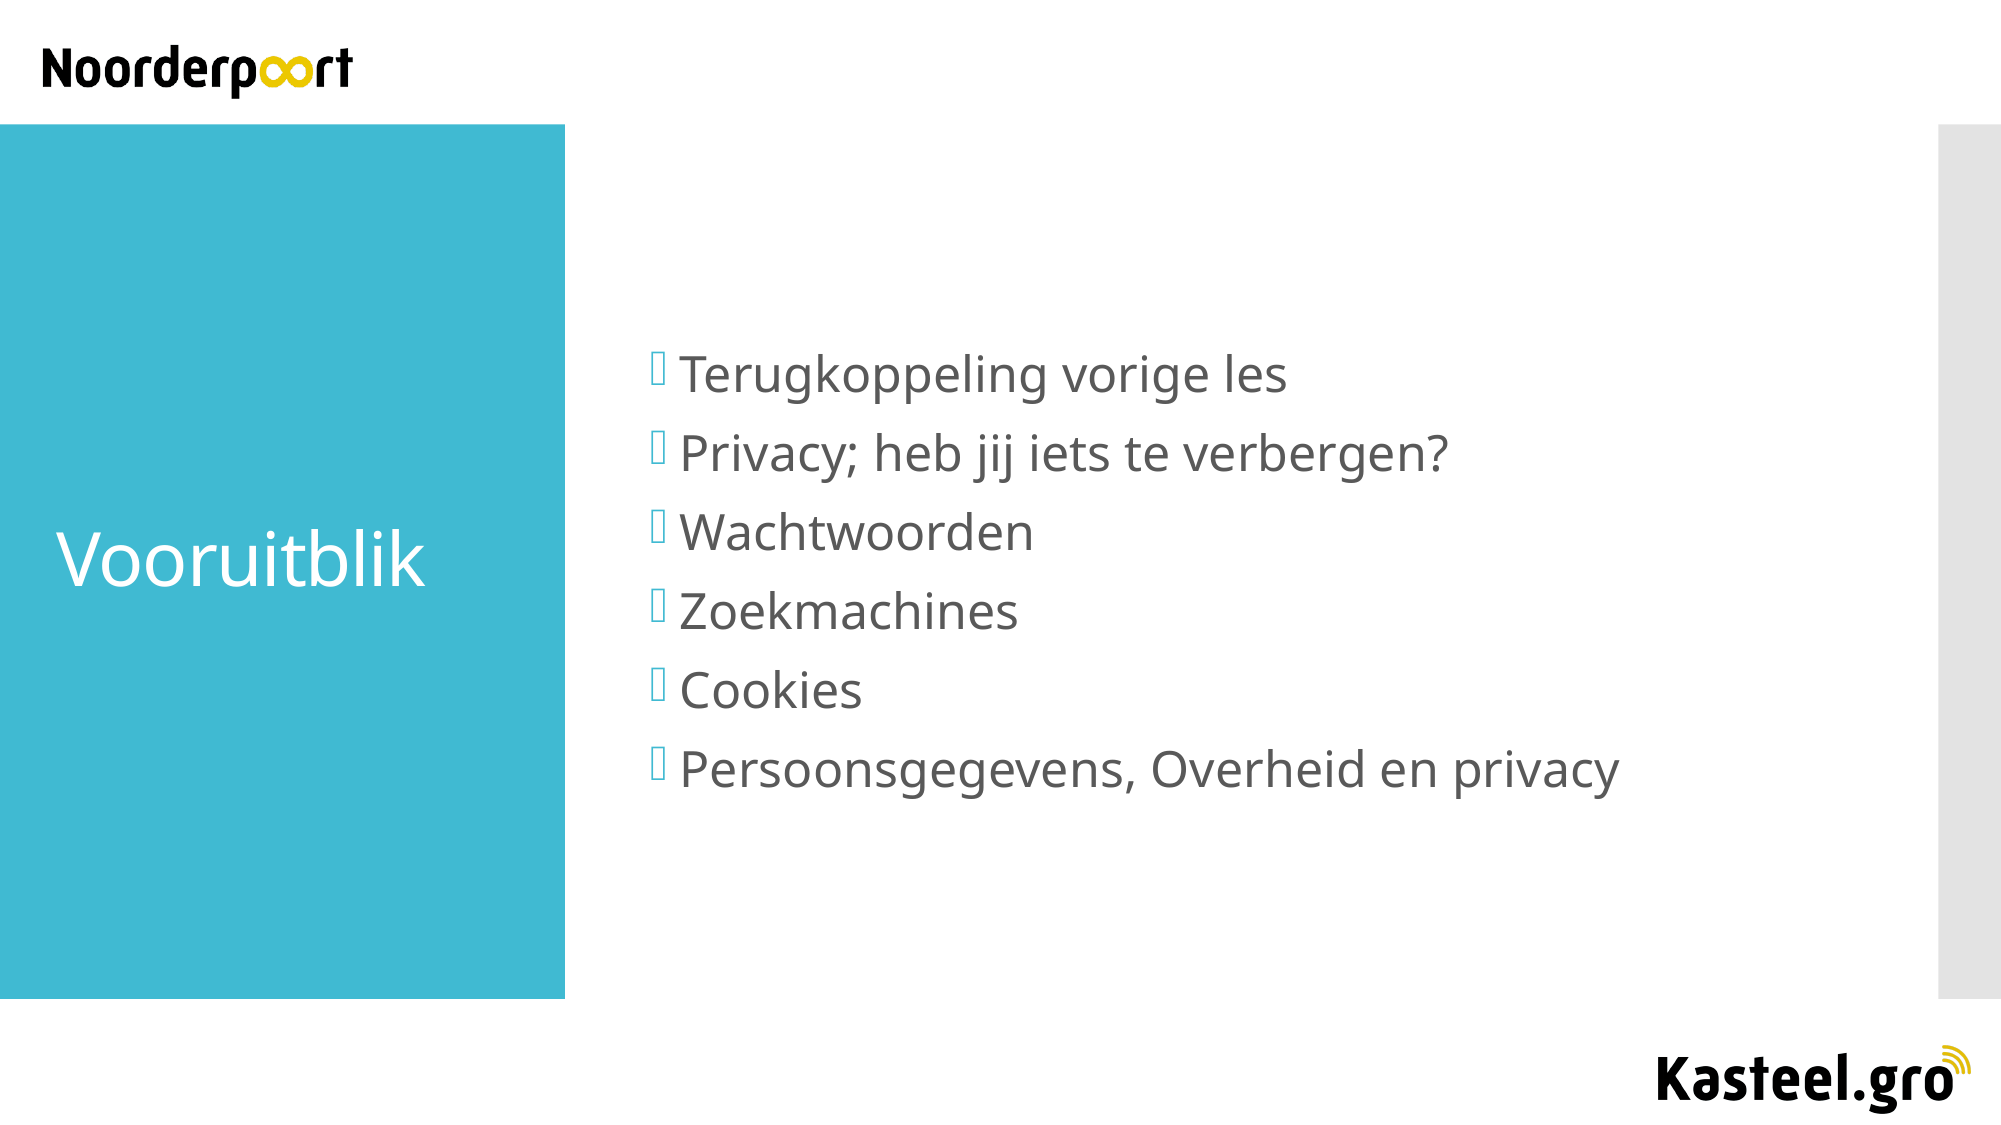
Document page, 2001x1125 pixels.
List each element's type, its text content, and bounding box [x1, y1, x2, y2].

list Terugkoppeling vorige les Privacy; heb jij iets te verbergen? Wachtwoorden Zoekmachines Cookies Persoonsgegevens, Overheid en privacy [634, 141, 1835, 982]
picture [1657, 1045, 1971, 1114]
title Vooruitblik [41, 184, 525, 940]
picture [41, 43, 354, 100]
